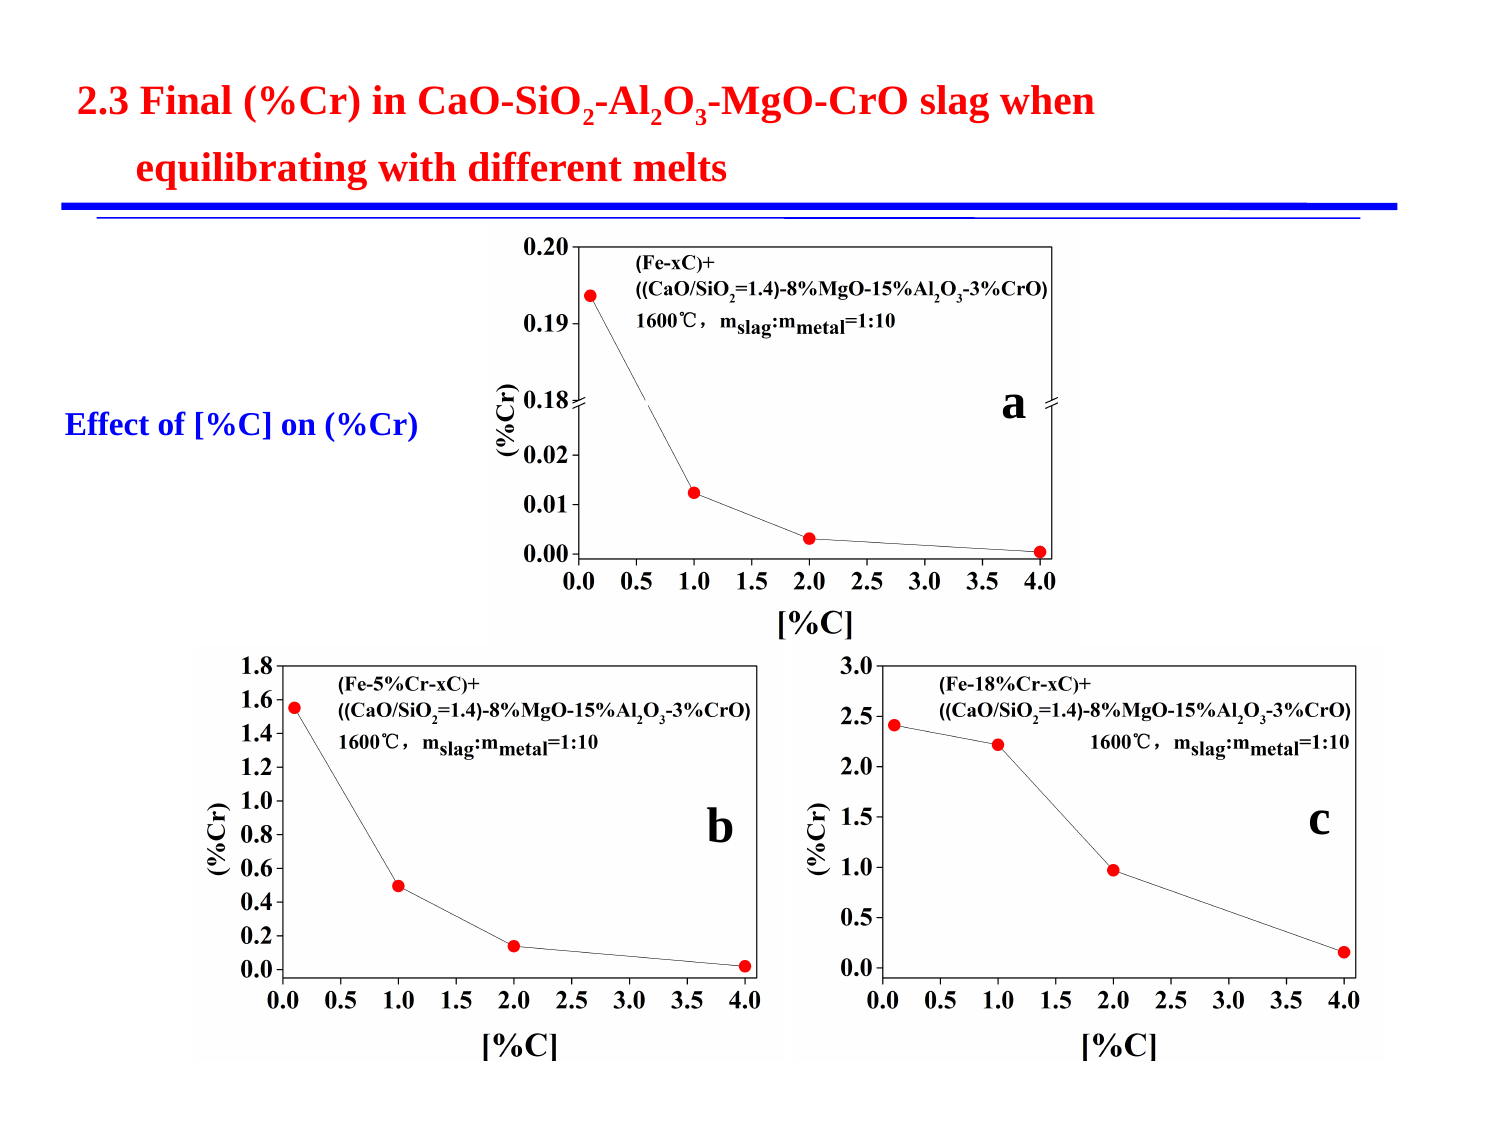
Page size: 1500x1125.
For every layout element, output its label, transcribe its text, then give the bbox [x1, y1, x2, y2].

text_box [61, 205, 1398, 219]
text_box 2.3 Final (%Cr) in CaO-SiO2-Al2O3-MgO-CrO slag when equilibrating with different melts [62, 54, 1256, 198]
text_box Effect of [%C] on (%Cr) [50, 394, 189, 449]
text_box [194, 226, 1385, 1061]
